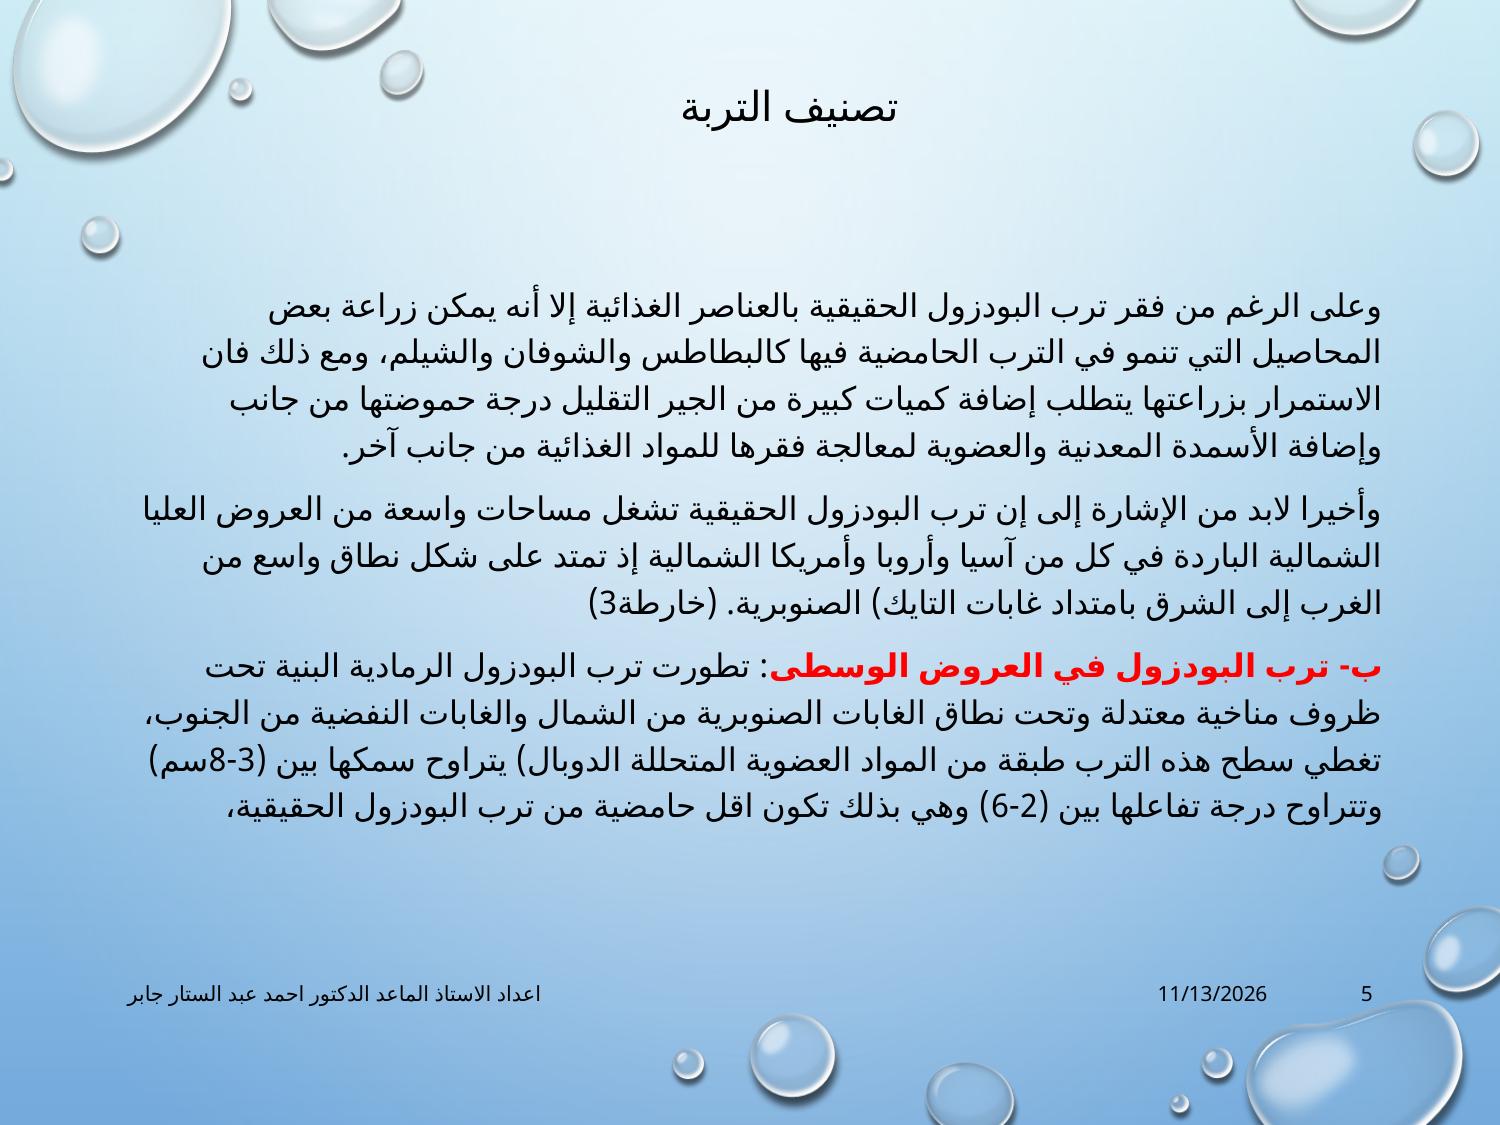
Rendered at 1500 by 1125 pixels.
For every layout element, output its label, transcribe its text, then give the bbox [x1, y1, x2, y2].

footer اعداد الاستاذ الماعد الدكتور احمد عبد الستار جابر [112, 965, 934, 1025]
title تصنيف التربة [602, 77, 978, 139]
picture [0, 0, 1500, 1125]
slide_number 5 [1293, 965, 1388, 1025]
list وعلى الرغم من فقر ترب البودزول الحقيقية بالعناصر الغذائية إلا أنه يمكن زراعة بعض المحاصيل التي تنمو في الترب الحامضية فيها كالبطاطس والشوفان والشيلم، ومع ذلك فان الاستمرار بزراعتها يتطلب إضافة كميات كبيرة من الجير التقليل درجة حموضتها من جانب وإضافة الأسمدة المعدنية والعضوية لمعالجة فقرها للمواد الغذائية من جانب آخر. وأخيرا لابد من الإشارة إلى إن ترب البودزول الحقيقية تشغل مساحات واسعة من العروض العليا الشمالية الباردة في كل من آسيا وأروبا وأمريكا الشمالية إذ تمتد على شكل نطاق واسع من الغرب إلى الشرق بامتداد غابات التايك) الصنوبرية. (خارطة3) ب- ترب البودزول في العروض الوسطى: تطورت ترب البودزول الرمادية البنية تحت ظروف مناخية معتدلة وتحت نطاق الغابات الصنوبرية من الشمال والغابات النفضية من الجنوب، تغطي سطح هذه الترب طبقة من المواد العضوية المتحللة الدوبال) يتراوح سمكها بين (3-8سم) وتتراوح درجة تفاعلها بين (2-6) وهي بذلك تكون اقل حامضية من ترب البودزول الحقيقية، [123, 269, 1399, 867]
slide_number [944, 965, 1283, 1025]
